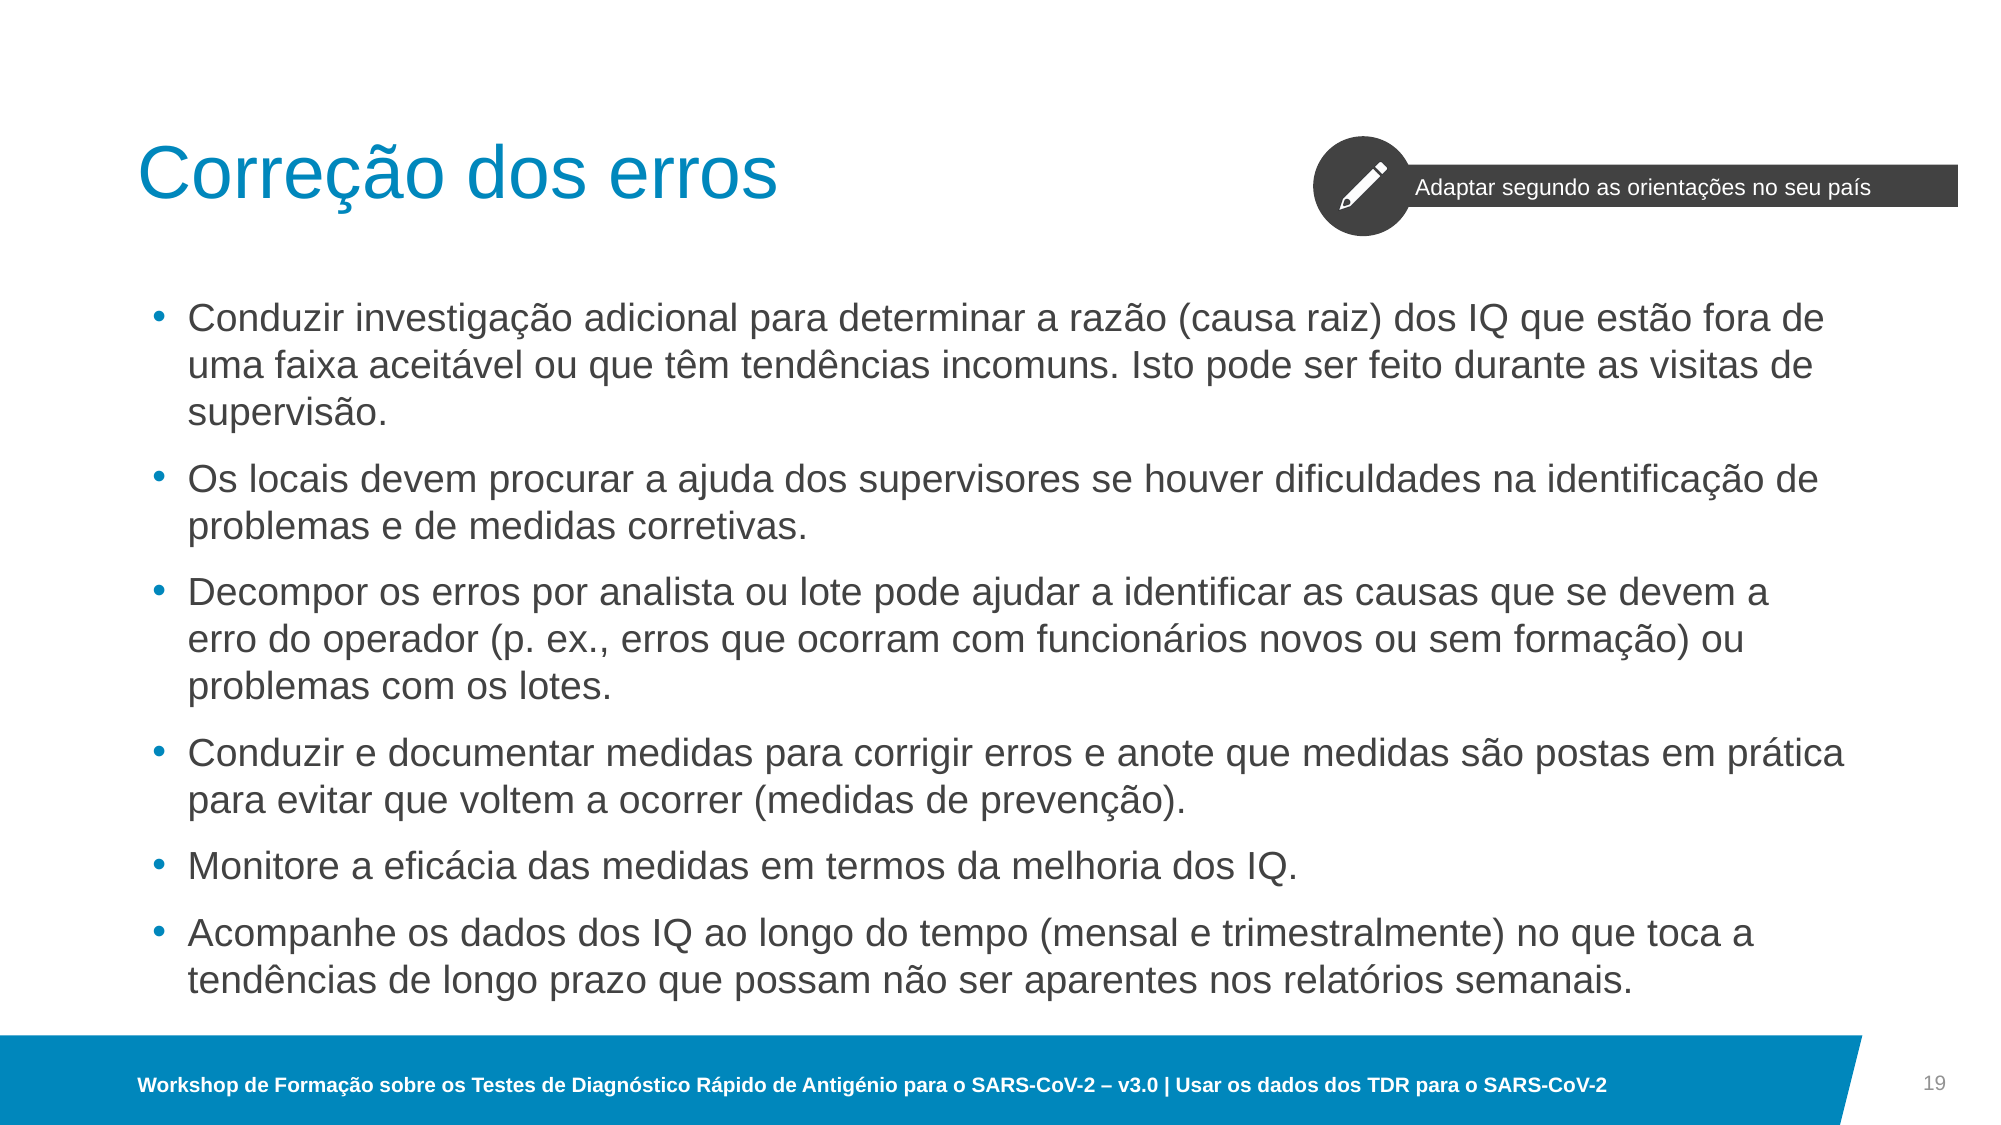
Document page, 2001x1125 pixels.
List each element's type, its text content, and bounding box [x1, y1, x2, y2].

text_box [1314, 137, 1958, 236]
title Correção dos erros [137, 59, 1863, 215]
slide_number 19 [1862, 1035, 1947, 1125]
footer Workshop de Formação sobre os Testes de Diagnóstico Rápido de Antigénio para o SARS-CoV-2 – v3.0 | Usar os dados dos TDR para o SARS-CoV-2 [137, 1042, 1771, 1125]
list Conduzir investigação adicional para determinar a razão (causa raiz) dos IQ que estão fora de uma faixa aceitável ou que têm tendências incomuns. Isto pode ser feito durante as visitas de supervisão. Os locais devem procurar a ajuda dos supervisores se houver dificuldades na identificação de problemas e de medidas corretivas. Decompor os erros por analista ou lote pode ajudar a identificar as causas que se devem a erro do operador (p. ex., erros que ocorram com funcionários novos ou sem formação) ou problemas com os lotes. Conduzir e documentar medidas para corrigir erros e anote que medidas são postas em prática para evitar que voltem a ocorrer (medidas de prevenção). Monitore a eficácia das medidas em termos da melhoria dos IQ. Acompanhe os dados dos IQ ao longo do tempo (mensal e trimestralmente) no que toca a tendências de longo prazo que possam não ser aparentes nos relatórios semanais. [137, 284, 1863, 1014]
